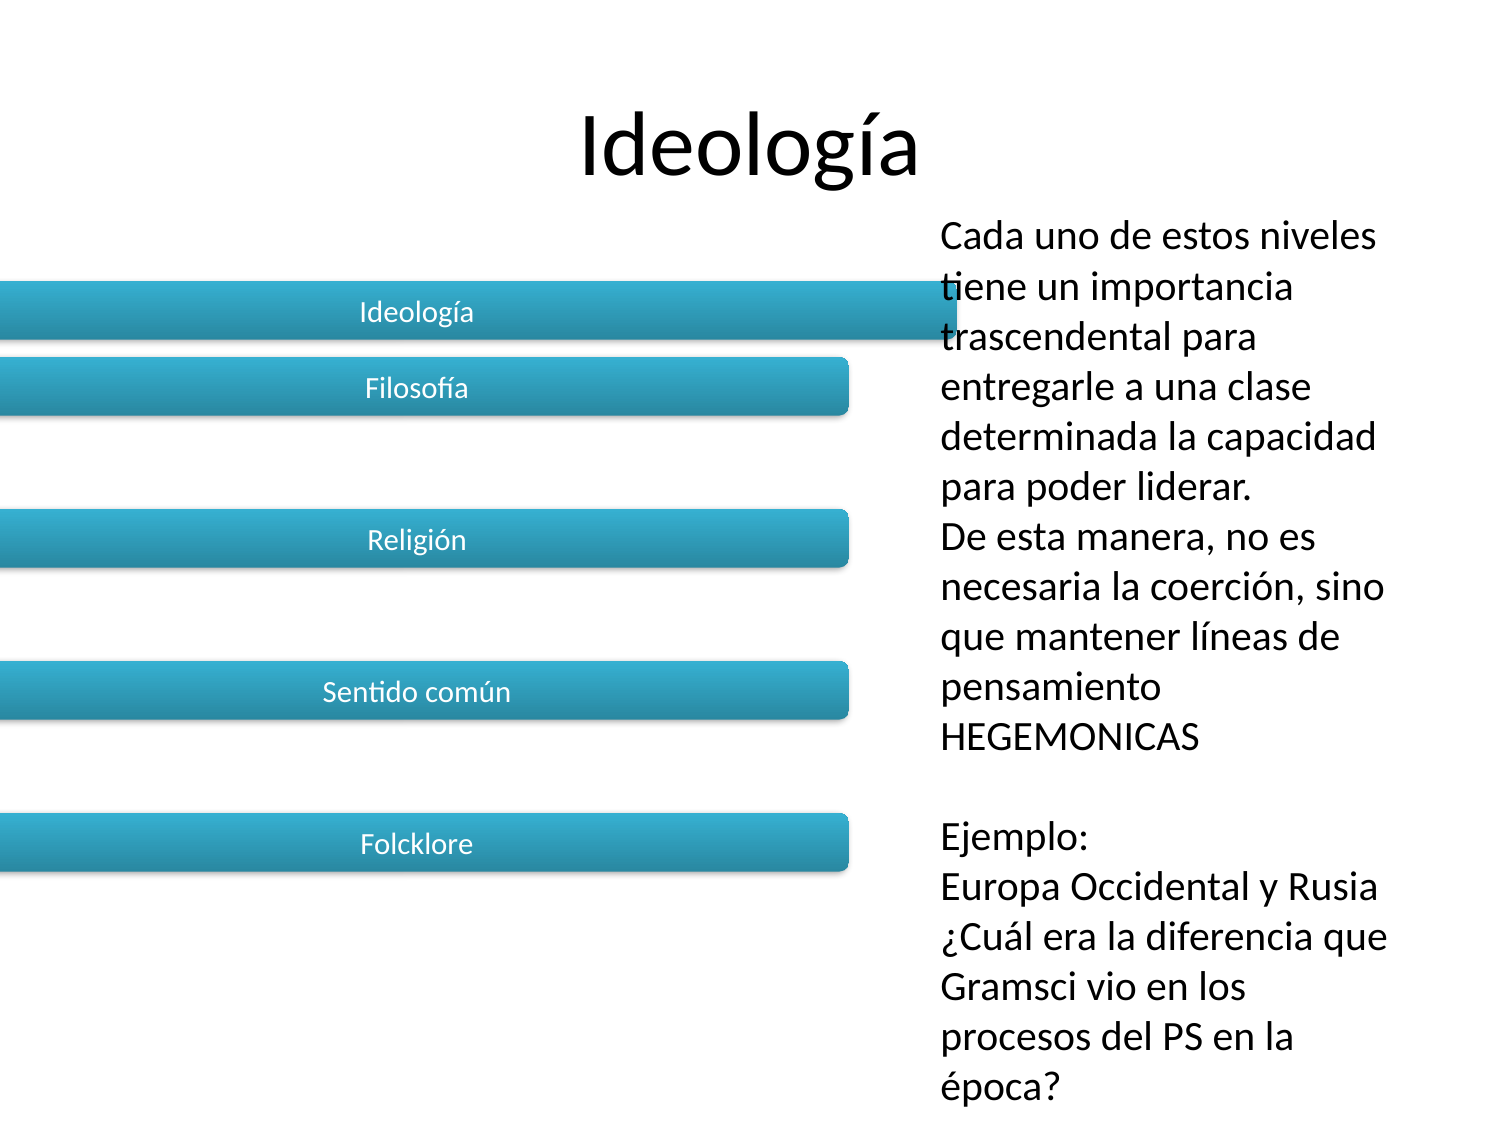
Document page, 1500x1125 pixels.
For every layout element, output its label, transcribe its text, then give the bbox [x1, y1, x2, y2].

text_box Cada uno de estos niveles tiene un importancia trascendental para entregarle a una clase determinada la capacidad para poder liderar. De esta manera, no es necesaria la coerción, sino que mantener líneas de pensamiento HEGEMONICAS Ejemplo: Europa Occidental y Rusia ¿Cuál era la diferencia que Gramsci vio en los procesos del PS en la época? [925, 201, 1418, 1117]
title Ideología [75, 45, 1425, 233]
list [0, 280, 1093, 1024]
